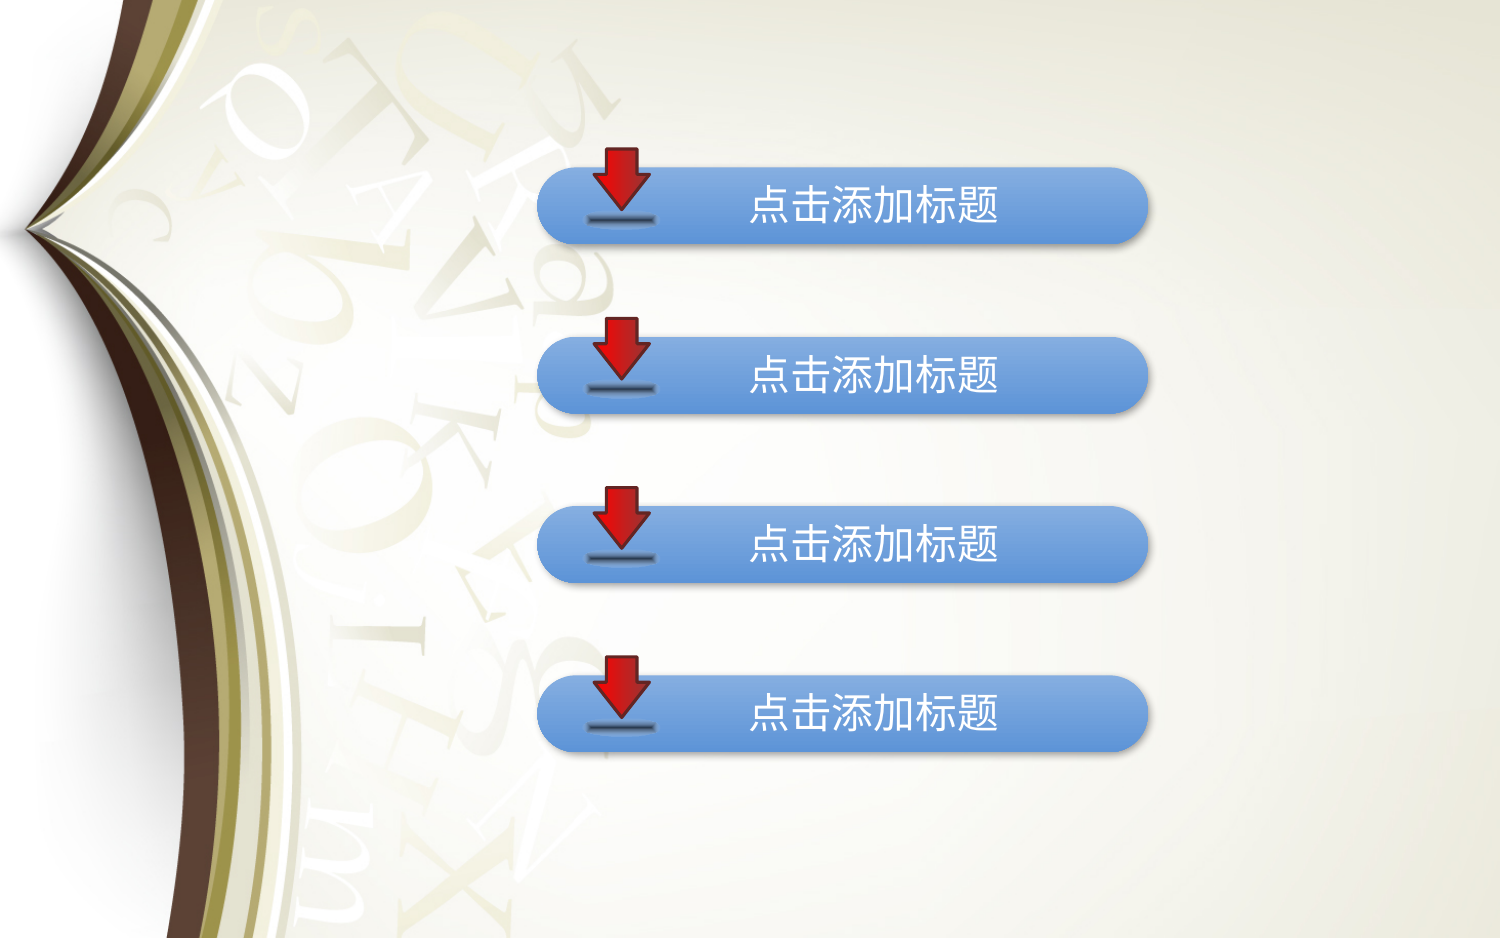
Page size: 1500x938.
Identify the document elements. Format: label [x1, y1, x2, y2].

text_box [537, 148, 1149, 245]
picture [0, 0, 1500, 938]
text_box [537, 487, 1149, 584]
text_box [537, 656, 1149, 753]
text_box [537, 318, 1149, 414]
